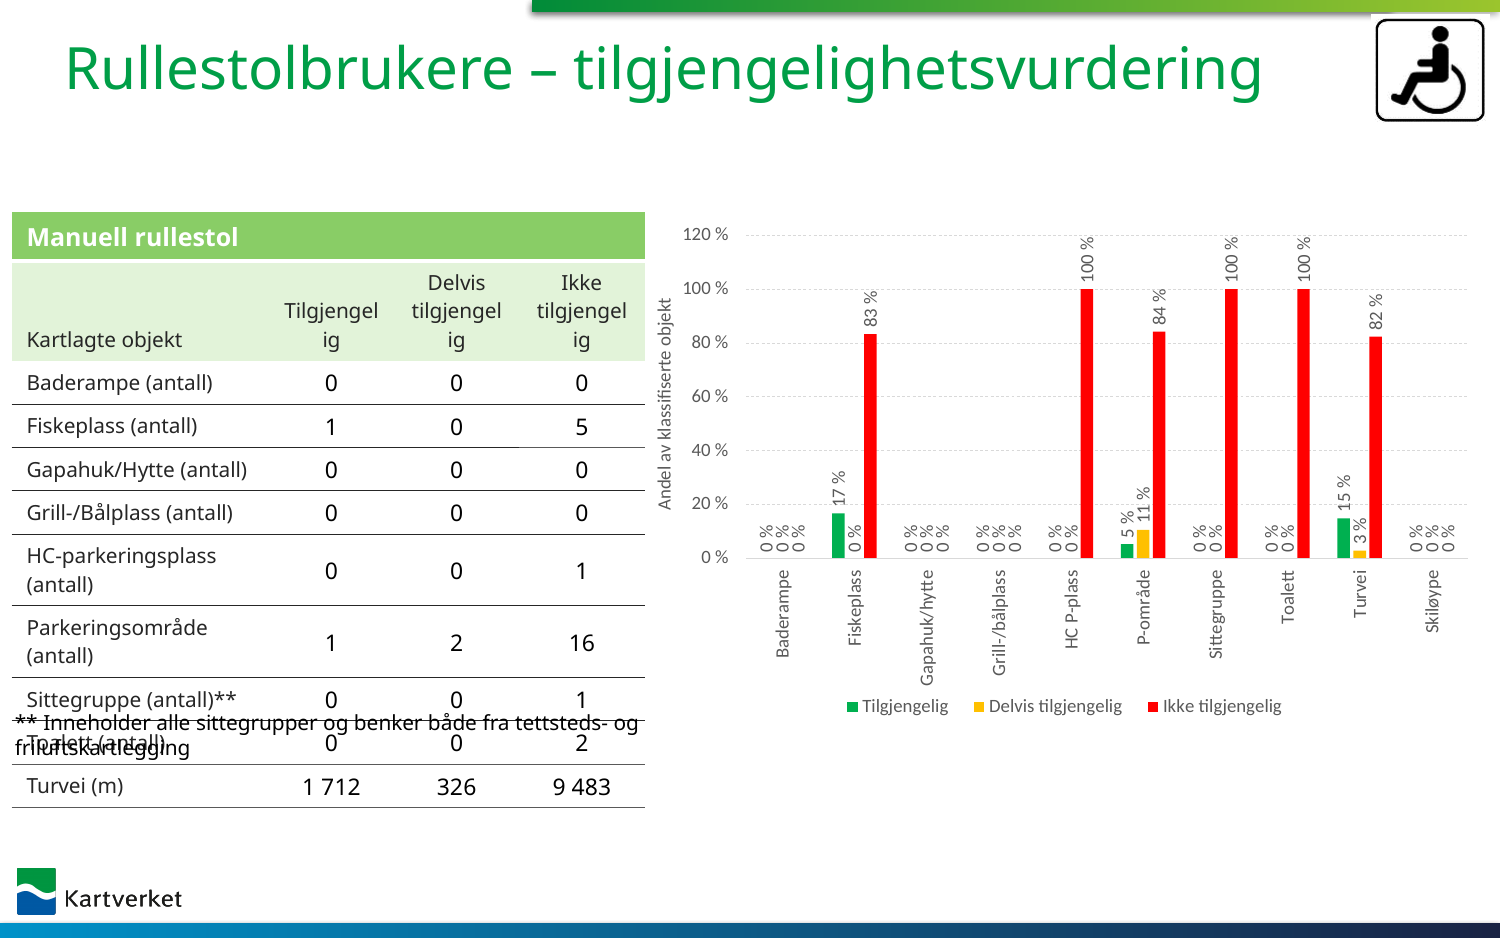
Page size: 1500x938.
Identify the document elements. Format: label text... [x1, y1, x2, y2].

table_cell 0 [394, 535, 519, 605]
table_cell Grill-/Bålplass (antall) [12, 491, 269, 534]
picture [643, 218, 1480, 728]
table_cell 0 [394, 448, 519, 490]
text_box Rullestolbrukere – tilgjengelighetsvurdering [49, 12, 1372, 109]
table_cell 0 [394, 678, 519, 702]
table_cell 0 [269, 535, 394, 605]
table_cell 0 [269, 448, 394, 490]
table_cell Fiskeplass (antall) [12, 405, 269, 447]
table_cell 0 [519, 361, 638, 404]
table_cell Sittegruppe (antall)** [12, 678, 269, 702]
table_cell 1 712 [269, 768, 394, 807]
table_cell 0 [394, 361, 519, 404]
table_cell Baderampe (antall) [12, 361, 269, 404]
table_cell 0 [519, 491, 638, 534]
table_cell 1 [269, 606, 394, 677]
table_cell 5 [519, 405, 638, 447]
table_cell 0 [269, 678, 394, 702]
table_cell 0 [519, 448, 638, 490]
table_cell Delvis tilgjengelig [394, 263, 519, 361]
table_cell Tilgjengelig [269, 263, 394, 361]
table_cell 9 483 [519, 768, 645, 807]
table_cell Gapahuk/Hytte (antall) [12, 448, 269, 490]
table_cell 0 [394, 405, 519, 447]
table_header Manuell rullestol [12, 212, 645, 259]
table_cell Ikke tilgjengelig [519, 263, 638, 361]
table_cell 0 [269, 491, 394, 534]
table_cell 2 [394, 606, 519, 677]
table_cell Kartlagte objekt [12, 263, 269, 361]
table_cell 326 [394, 768, 519, 807]
picture [1371, 13, 1491, 127]
text_box ** Inneholder alle sittegrupper og benker både fra tettsteds- og friluftskartlegging [0, 702, 745, 768]
table_cell 1 [269, 405, 394, 447]
table_cell 1 [519, 678, 638, 702]
table_cell Turvei (m) [12, 768, 269, 807]
table_cell Parkeringsområde (antall) [12, 606, 269, 677]
table_cell 16 [519, 606, 638, 677]
table_cell 0 [394, 491, 519, 534]
table_cell 0 [269, 361, 394, 404]
table_cell 1 [519, 535, 638, 605]
table_cell HC-parkeringsplass (antall) [12, 535, 269, 605]
